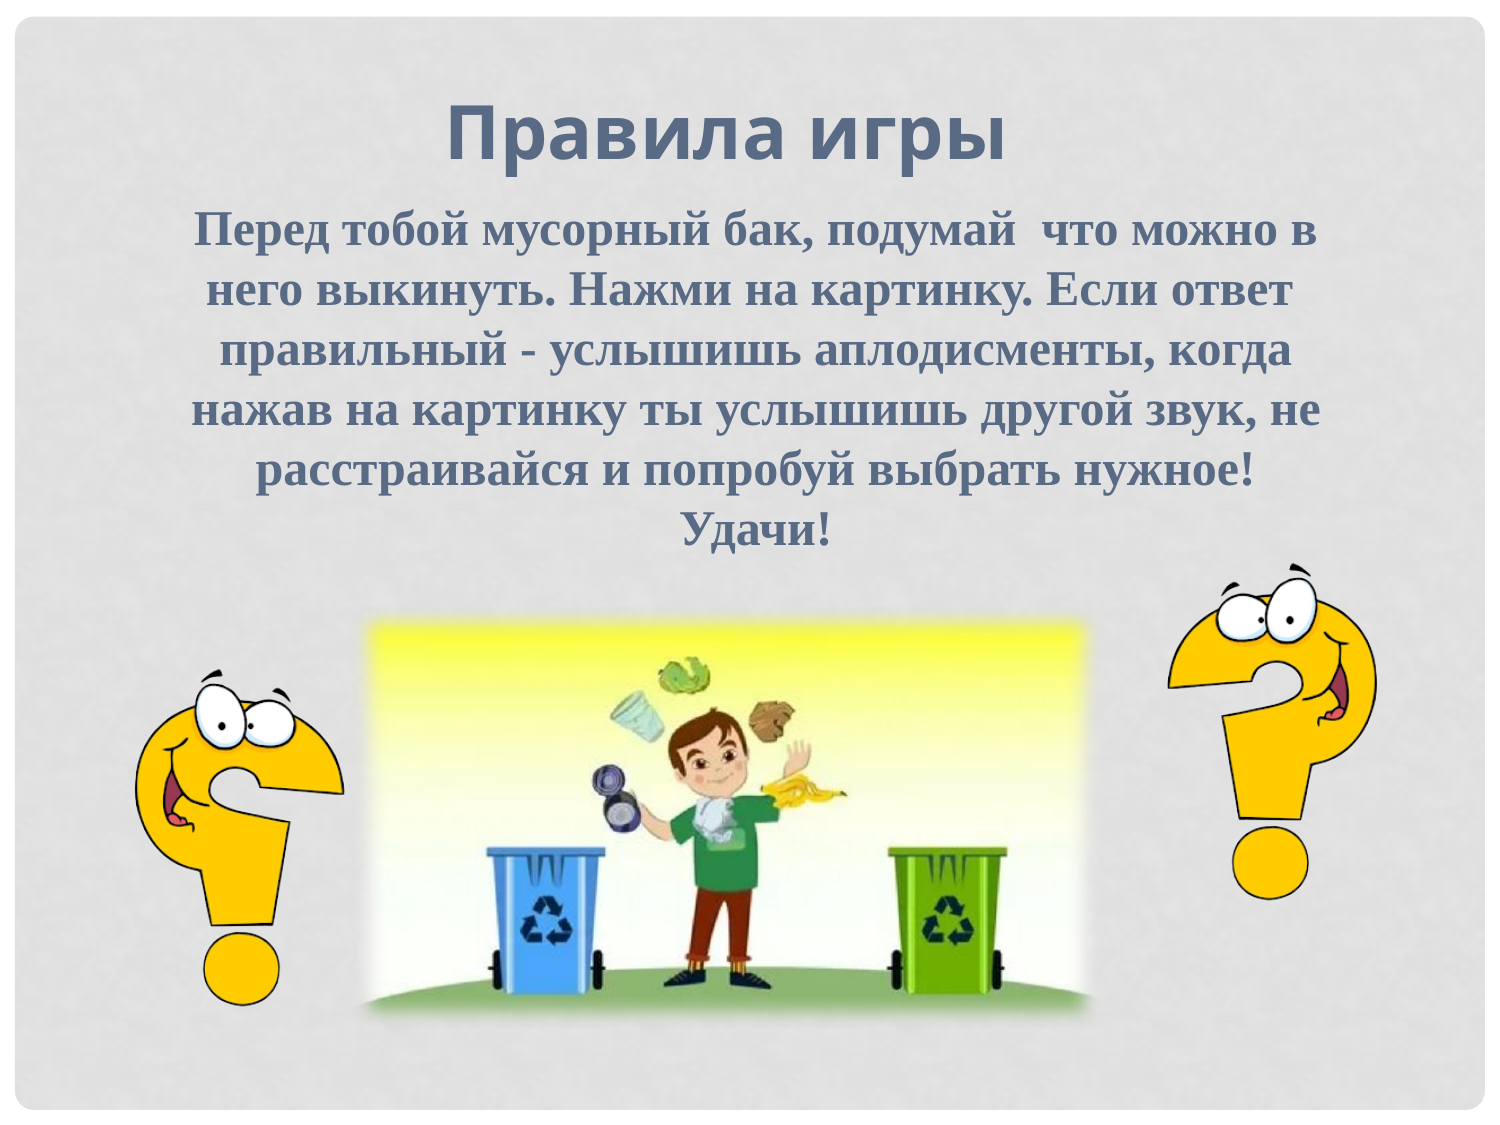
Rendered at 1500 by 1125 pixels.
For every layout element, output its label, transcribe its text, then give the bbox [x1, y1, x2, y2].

text_box Перед тобой мусорный бак, подумай что можно в него выкинуть. Нажми на картинку. Если ответ правильный - услышишь аплодисменты, когда нажав на картинку ты услышишь другой звук, не расстраивайся и попробуй выбрать нужное! Удачи! [159, 188, 1353, 564]
picture [100, 606, 1102, 1030]
text_box Правила игры [159, 77, 1294, 183]
picture [1115, 562, 1413, 902]
